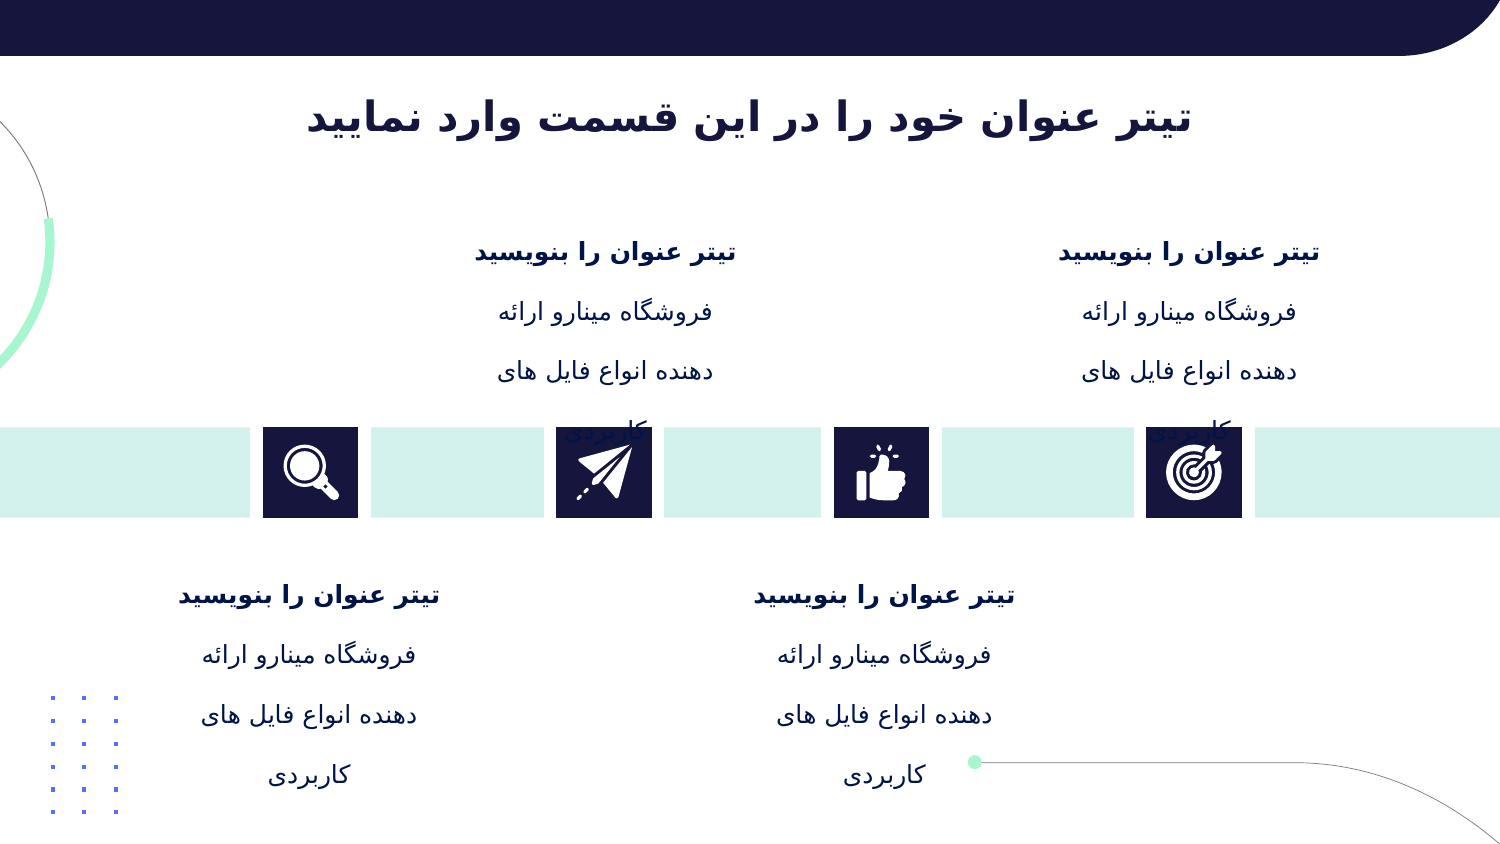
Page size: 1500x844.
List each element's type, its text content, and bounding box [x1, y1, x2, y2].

text_box تیتر عنوان را بنویسید فروشگاه مینارو ارائه دهنده انواع فایل های کاربردی [456, 197, 755, 419]
text_box تیتر عنوان خود را در این قسمت وارد نمایید [0, 82, 1500, 148]
text_box تیتر عنوان را بنویسید فروشگاه مینارو ارائه دهنده انواع فایل های کاربردی [735, 541, 1034, 796]
text_box تیتر عنوان را بنویسید فروشگاه مینارو ارائه دهنده انواع فایل های کاربردی [160, 541, 458, 796]
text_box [0, 420, 1500, 525]
text_box تیتر عنوان را بنویسید فروشگاه مینارو ارائه دهنده انواع فایل های کاربردی [1040, 197, 1338, 419]
